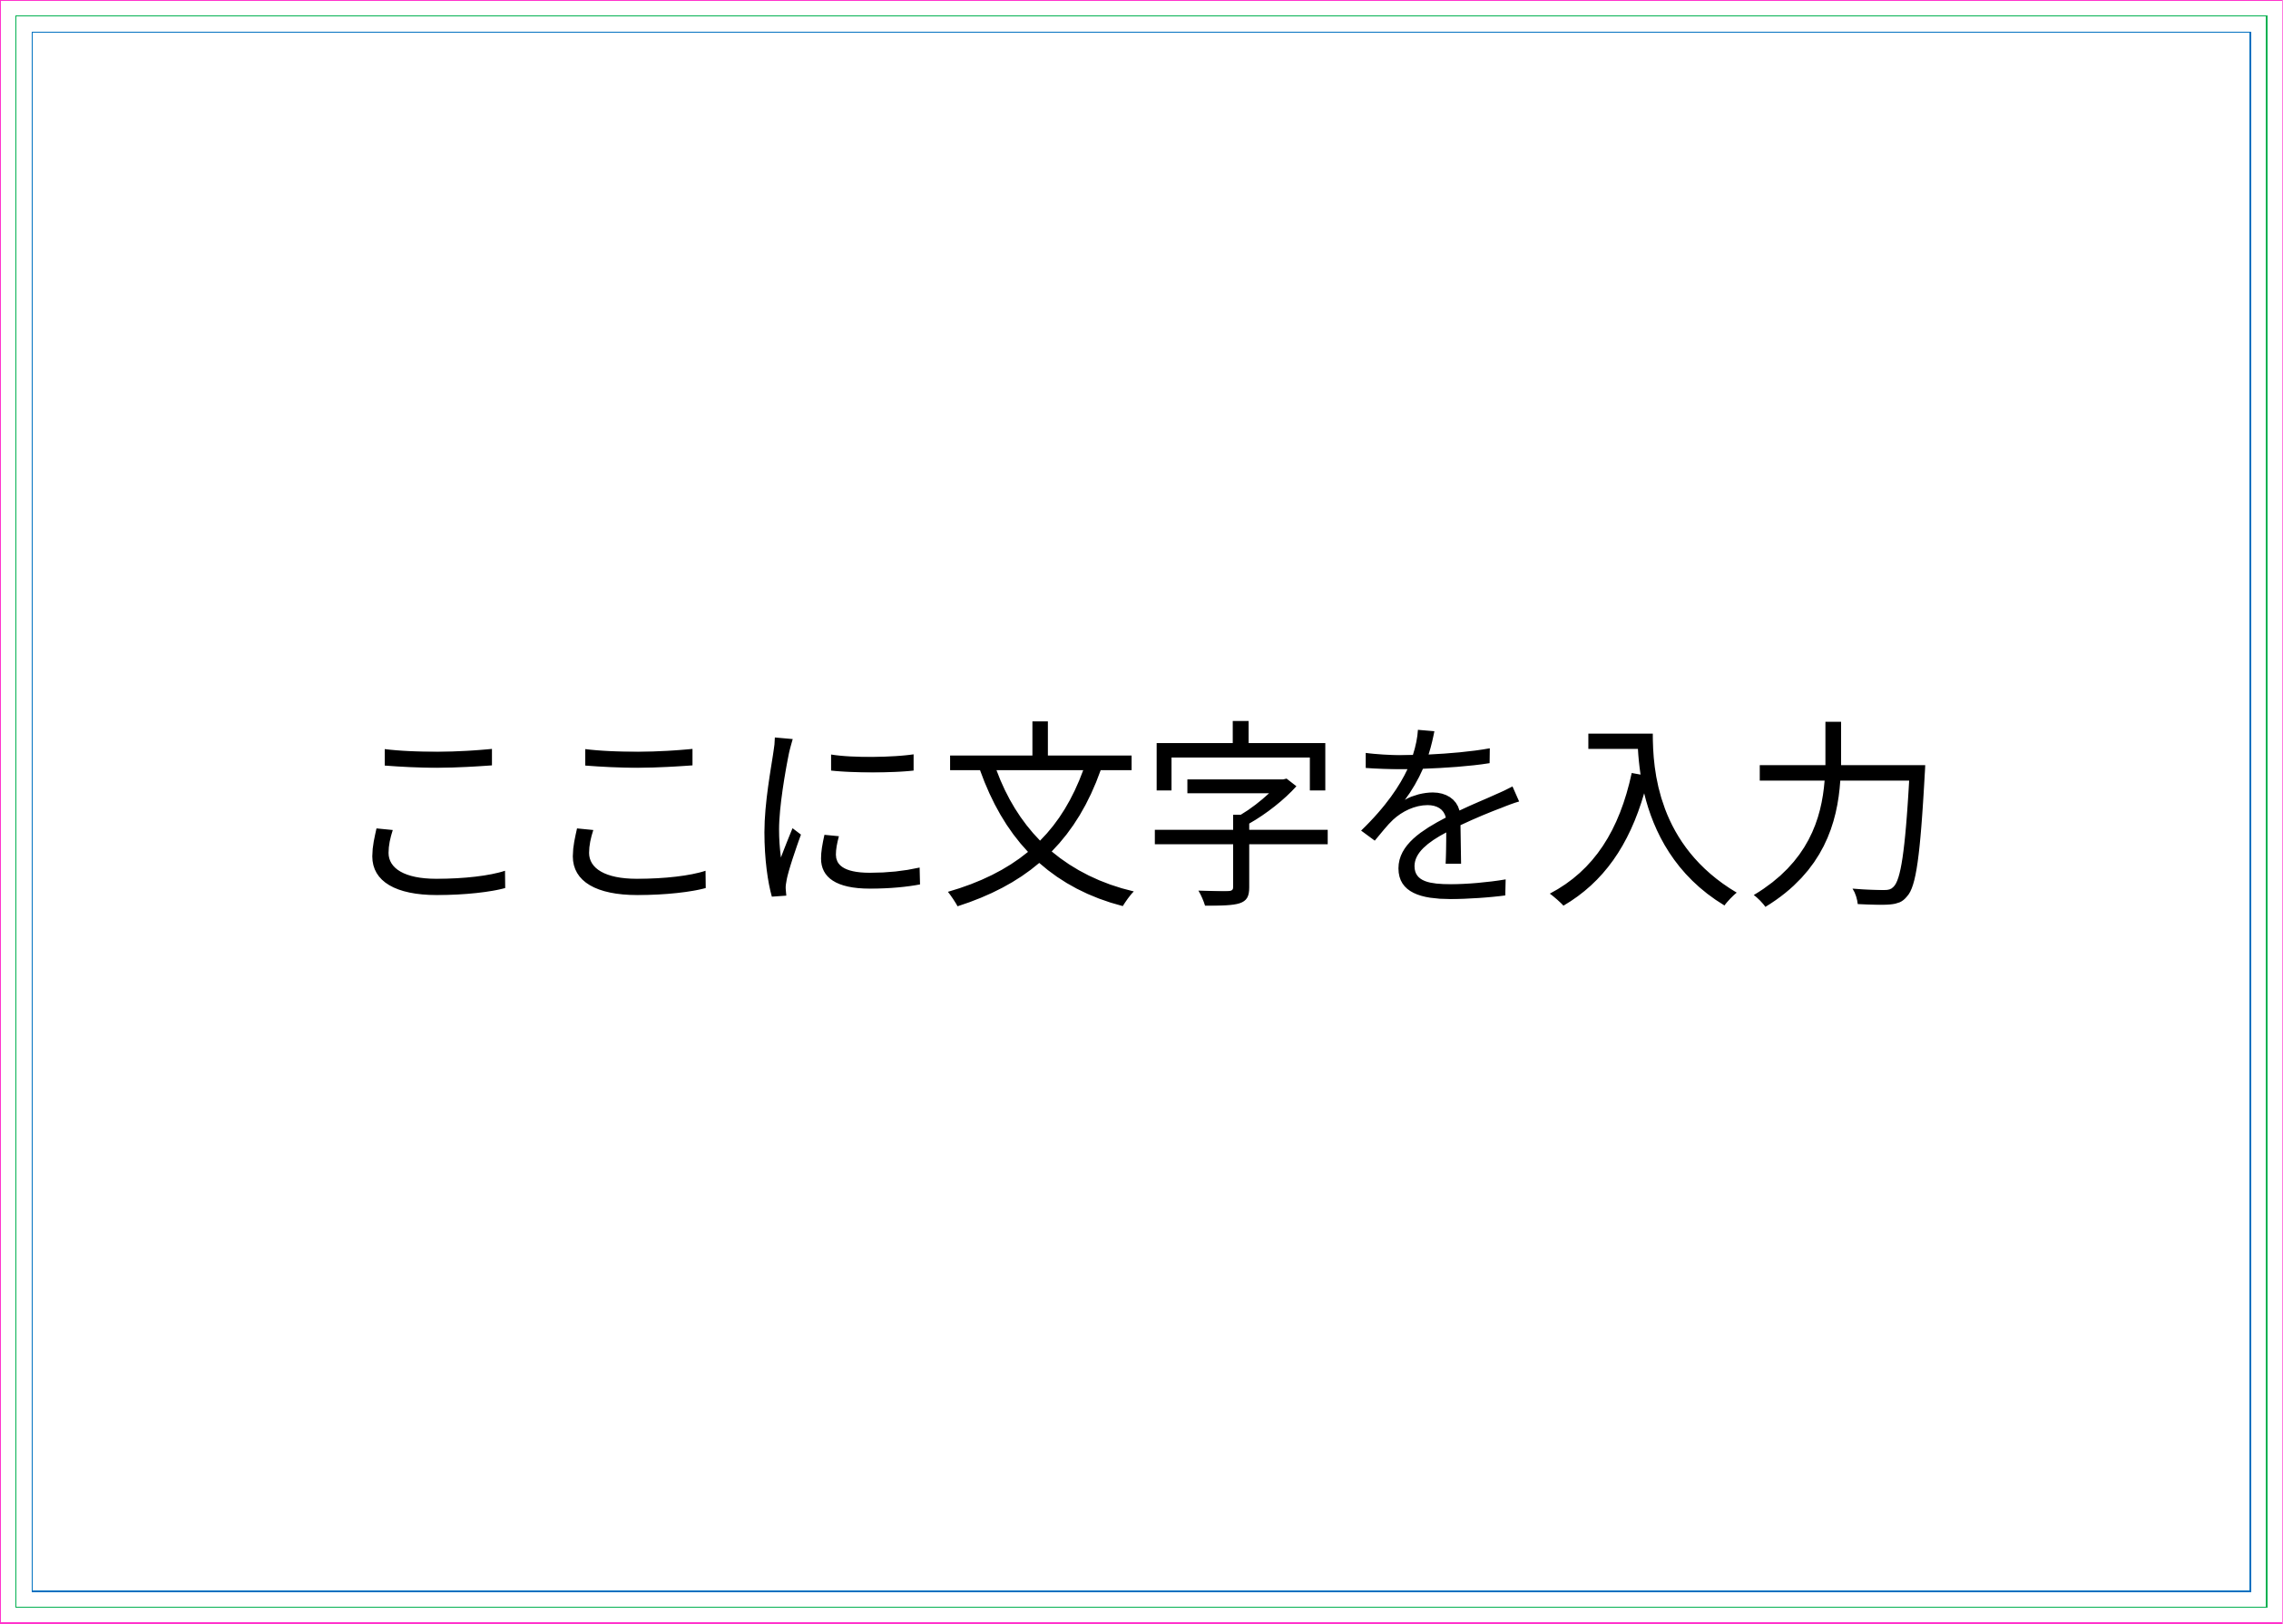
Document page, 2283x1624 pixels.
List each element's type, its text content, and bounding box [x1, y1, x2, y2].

text_box ここに文字を入力 [311, 676, 1972, 944]
